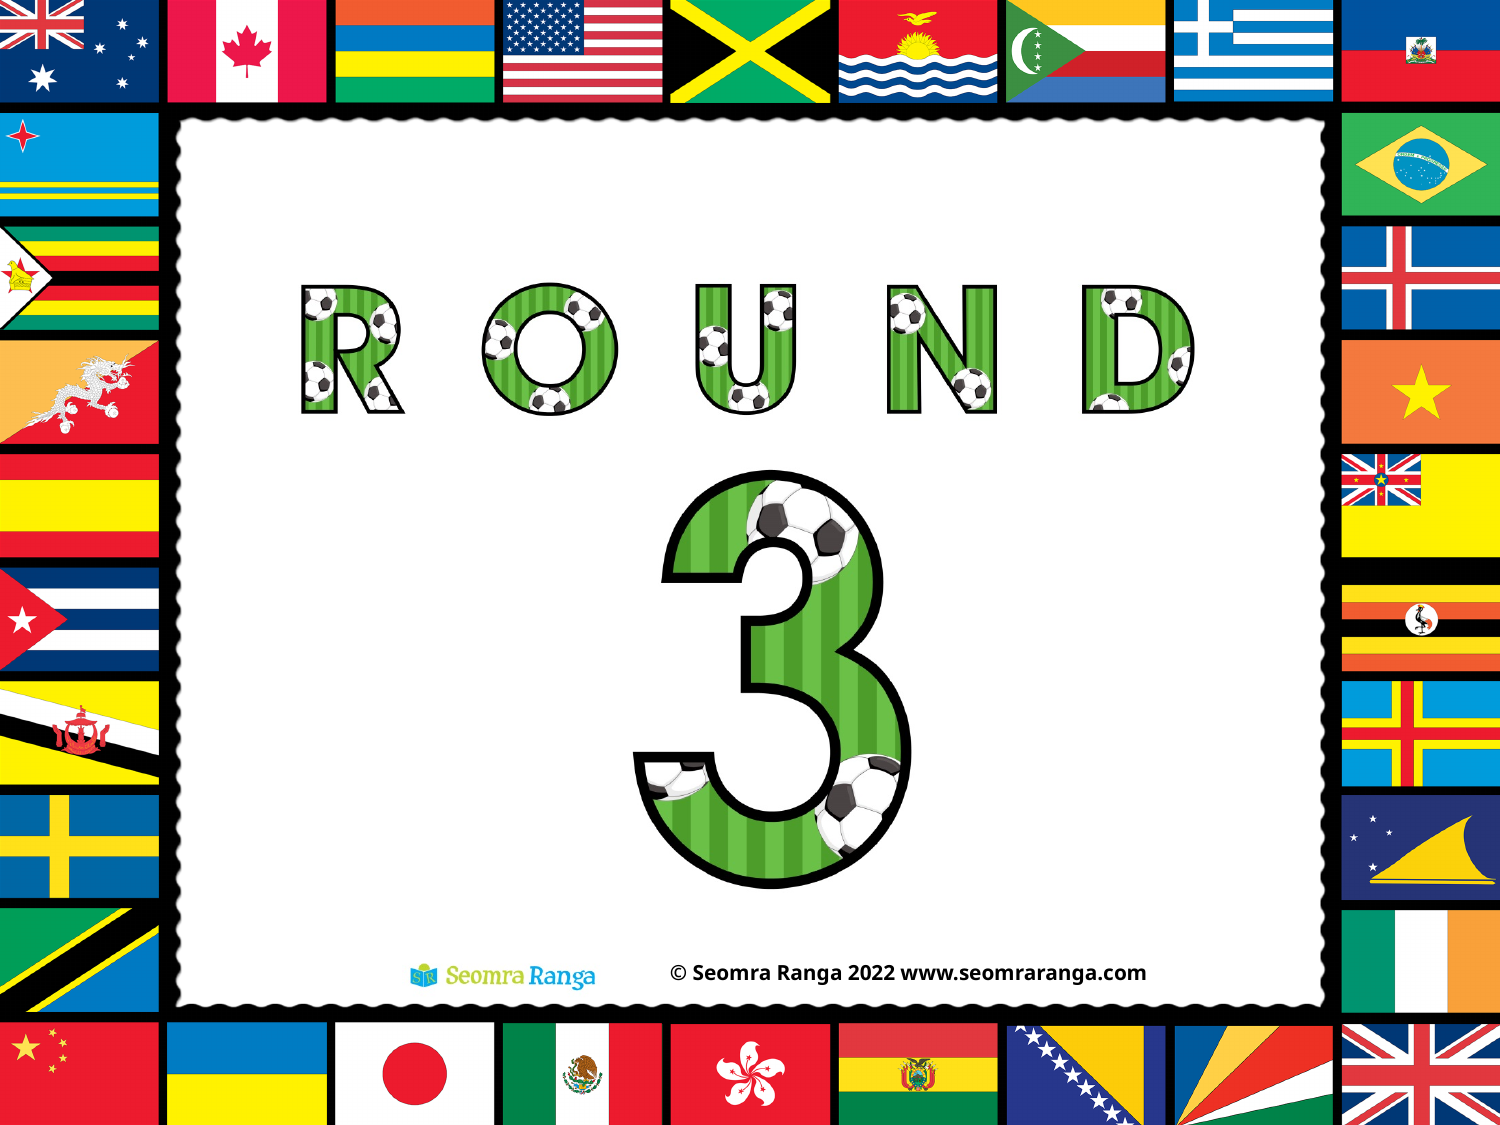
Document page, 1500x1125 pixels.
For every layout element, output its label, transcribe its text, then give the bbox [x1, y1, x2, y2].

picture [10, 122, 36, 150]
picture [0, 0, 1500, 1125]
text_box © Seomra Ranga 2022 www.seomraranga.com [631, 952, 1187, 993]
